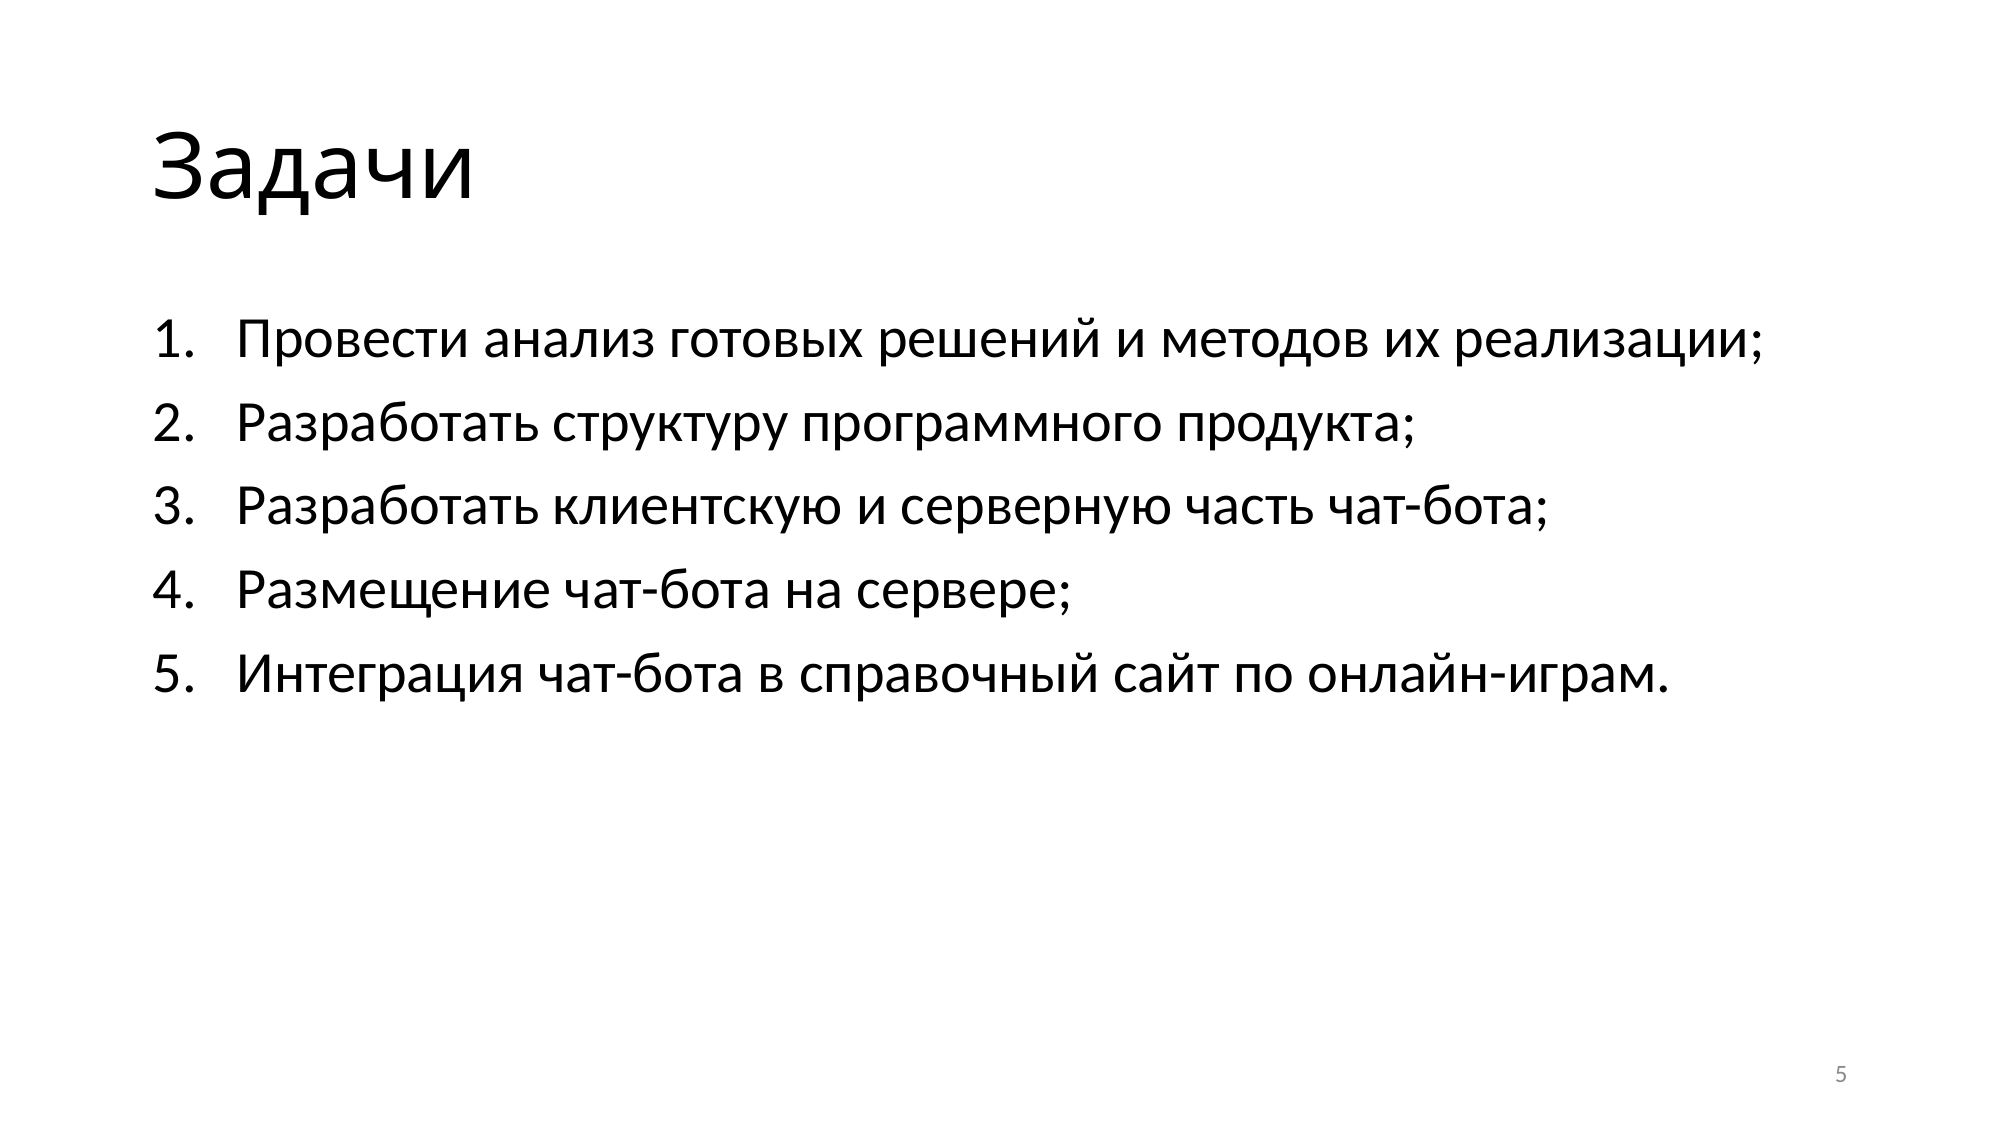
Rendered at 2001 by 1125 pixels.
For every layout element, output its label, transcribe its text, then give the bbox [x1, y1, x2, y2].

slide_number 5 [1412, 1042, 1863, 1103]
list Провести анализ готовых решений и методов их реализации; Разработать структуру программного продукта; Разработать клиентскую и серверную часть чат-бота; Размещение чат-бота на сервере; Интеграция чат-бота в справочный сайт по онлайн-играм. [137, 299, 1863, 1014]
title Задачи [137, 59, 1863, 278]
